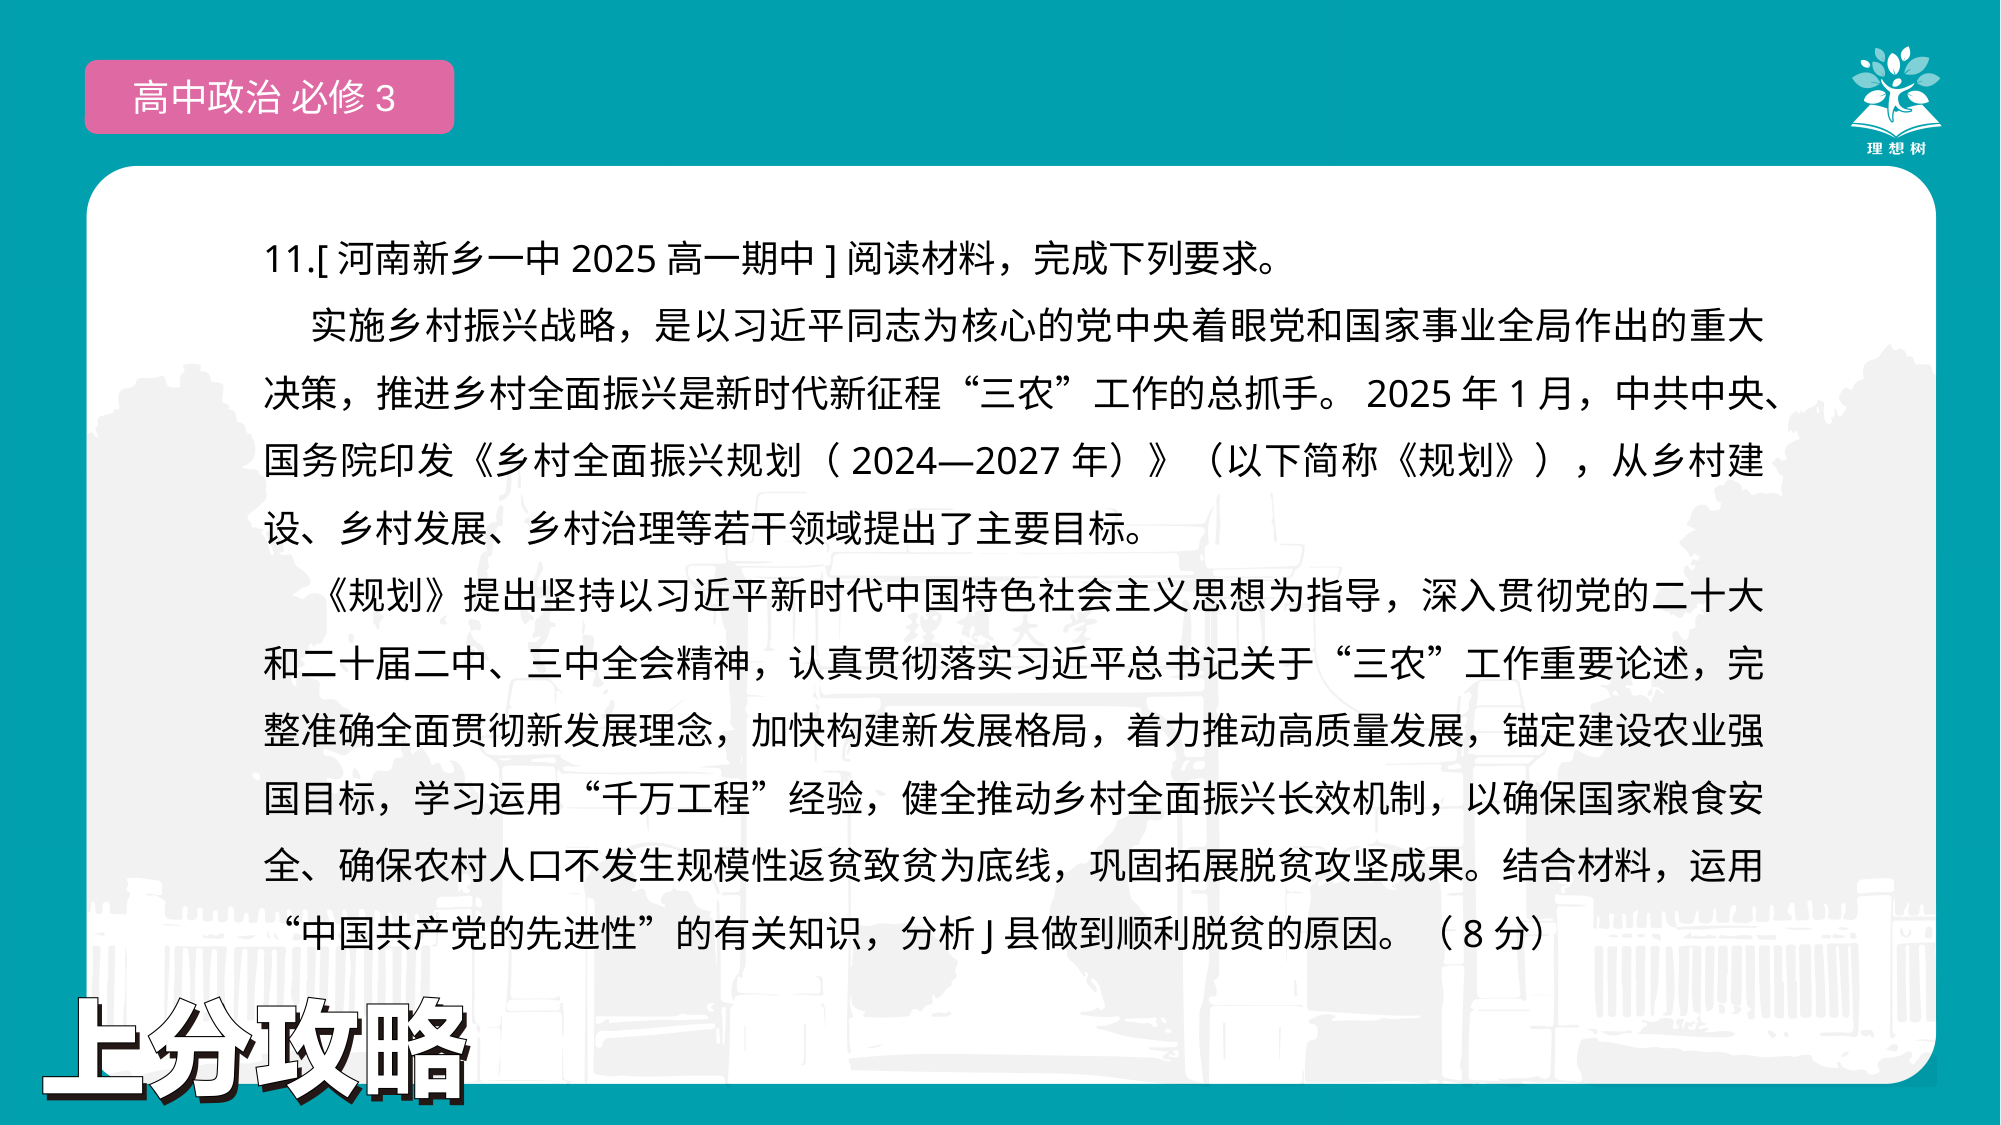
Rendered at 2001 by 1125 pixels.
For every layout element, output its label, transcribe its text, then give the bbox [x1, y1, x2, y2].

picture [0, 0, 2001, 1125]
text_box 高中政治 必修3 [83, 58, 456, 135]
text_box 11.[河南新乡一中2025高一期中]阅读材料，完成下列要求。 实施乡村振兴战略，是以习近平同志为核心的党中央着眼党和国家事业全局作出的重大决策，推进乡村全面振兴是新时代新征程“三农”工作的总抓手。2025年1月，中共中央、国务院印发《乡村全面振兴规划（2024—2027年）》（以下简称《规划》），从乡村建设、乡村发展、乡村治理等若干领域提出了主要目标。 《规划》提出坚持以习近平新时代中国特色社会主义思想为指导，深入贯彻党的二十大和二十届二中、三中全会精神，认真贯彻落实习近平总书记关于“三农”工作重要论述，完整准确全面贯彻新发展理念，加快构建新发展格局，着力推动高质量发展，锚定建设农业强国目标，学习运用“千万工程”经验，健全推动乡村全面振兴长效机制，以确保国家粮食安全、确保农村人口不发生规模性返贫致贫为底线，巩固拓展脱贫攻坚成果。结合材料，运用“中国共产党的先进性”的有关知识，分析J县做到顺利脱贫的原因。（8分） [248, 205, 1780, 814]
